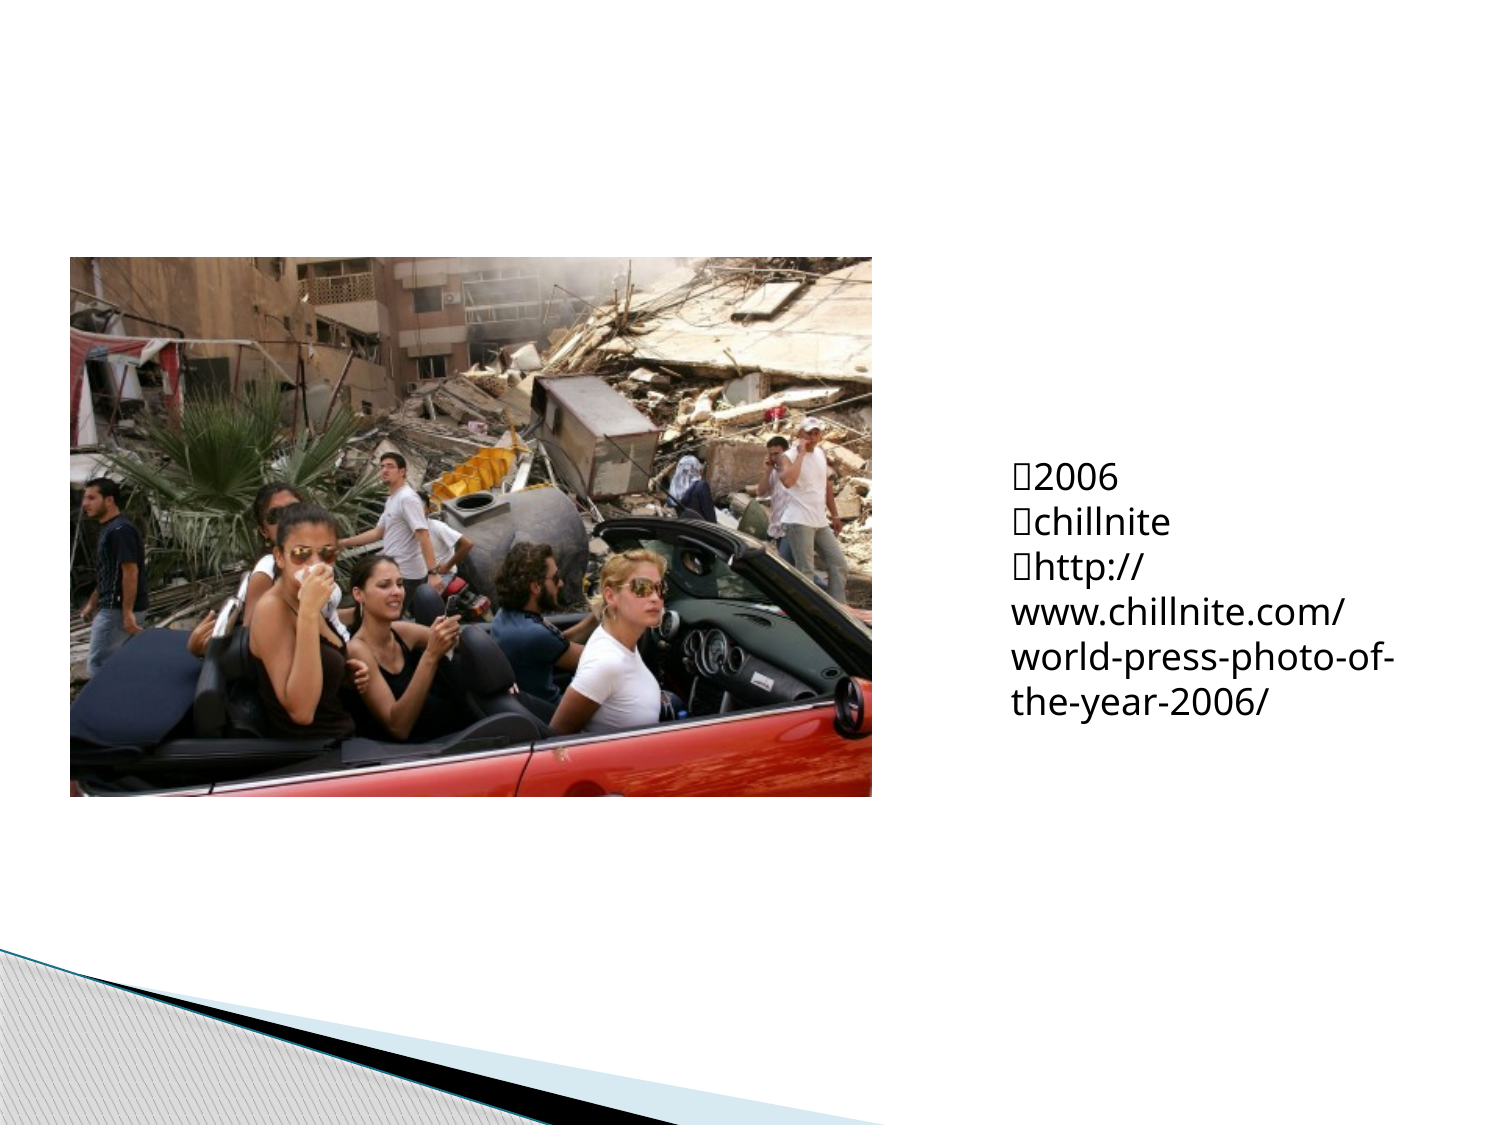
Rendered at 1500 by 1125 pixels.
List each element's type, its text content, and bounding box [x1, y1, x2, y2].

text_box 2006 chillnite http://www.chillnite.com/world-press-photo-of-the-year-2006/ [996, 445, 1442, 730]
picture [70, 257, 873, 798]
